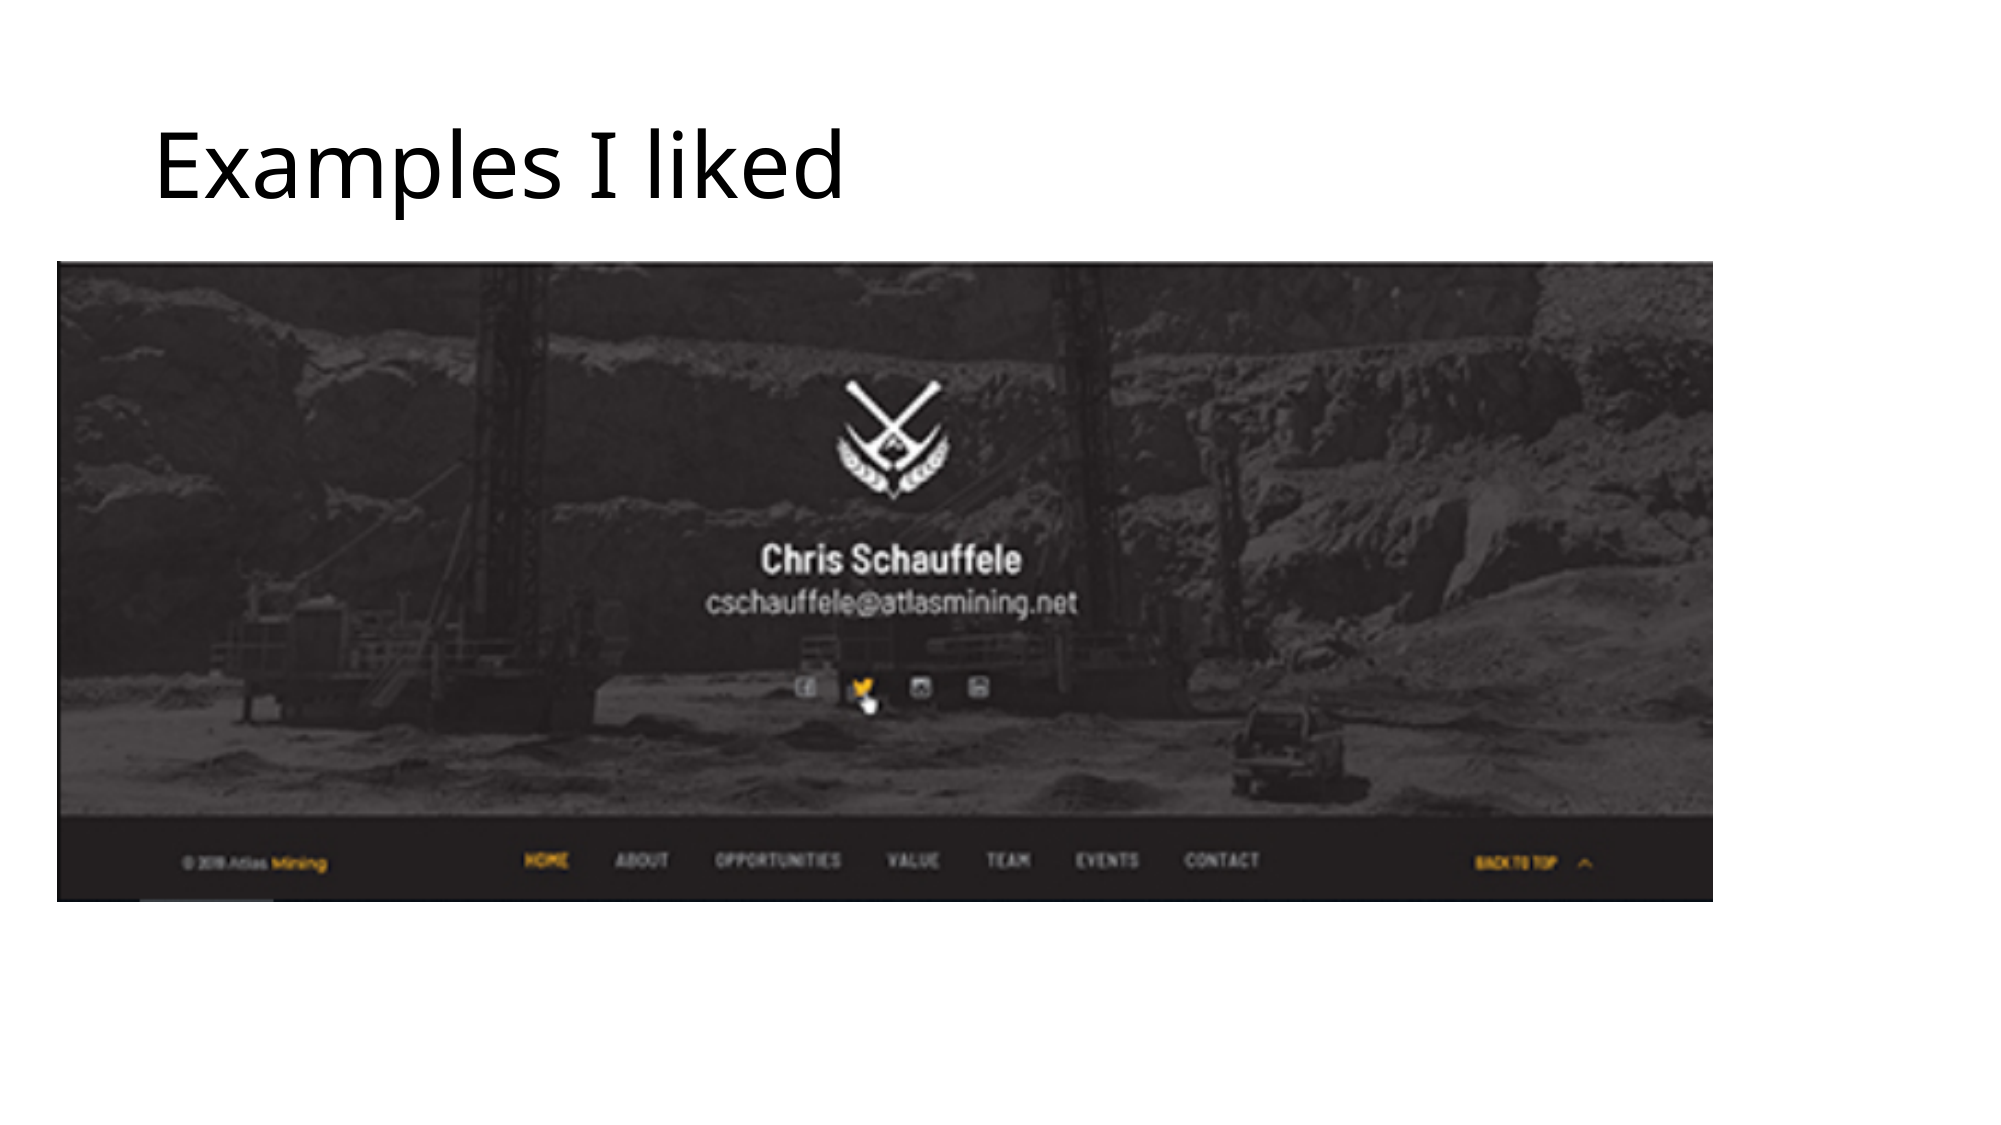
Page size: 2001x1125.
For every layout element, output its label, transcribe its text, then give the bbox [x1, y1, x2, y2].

title Examples I liked [137, 59, 1863, 278]
picture [57, 261, 1713, 902]
